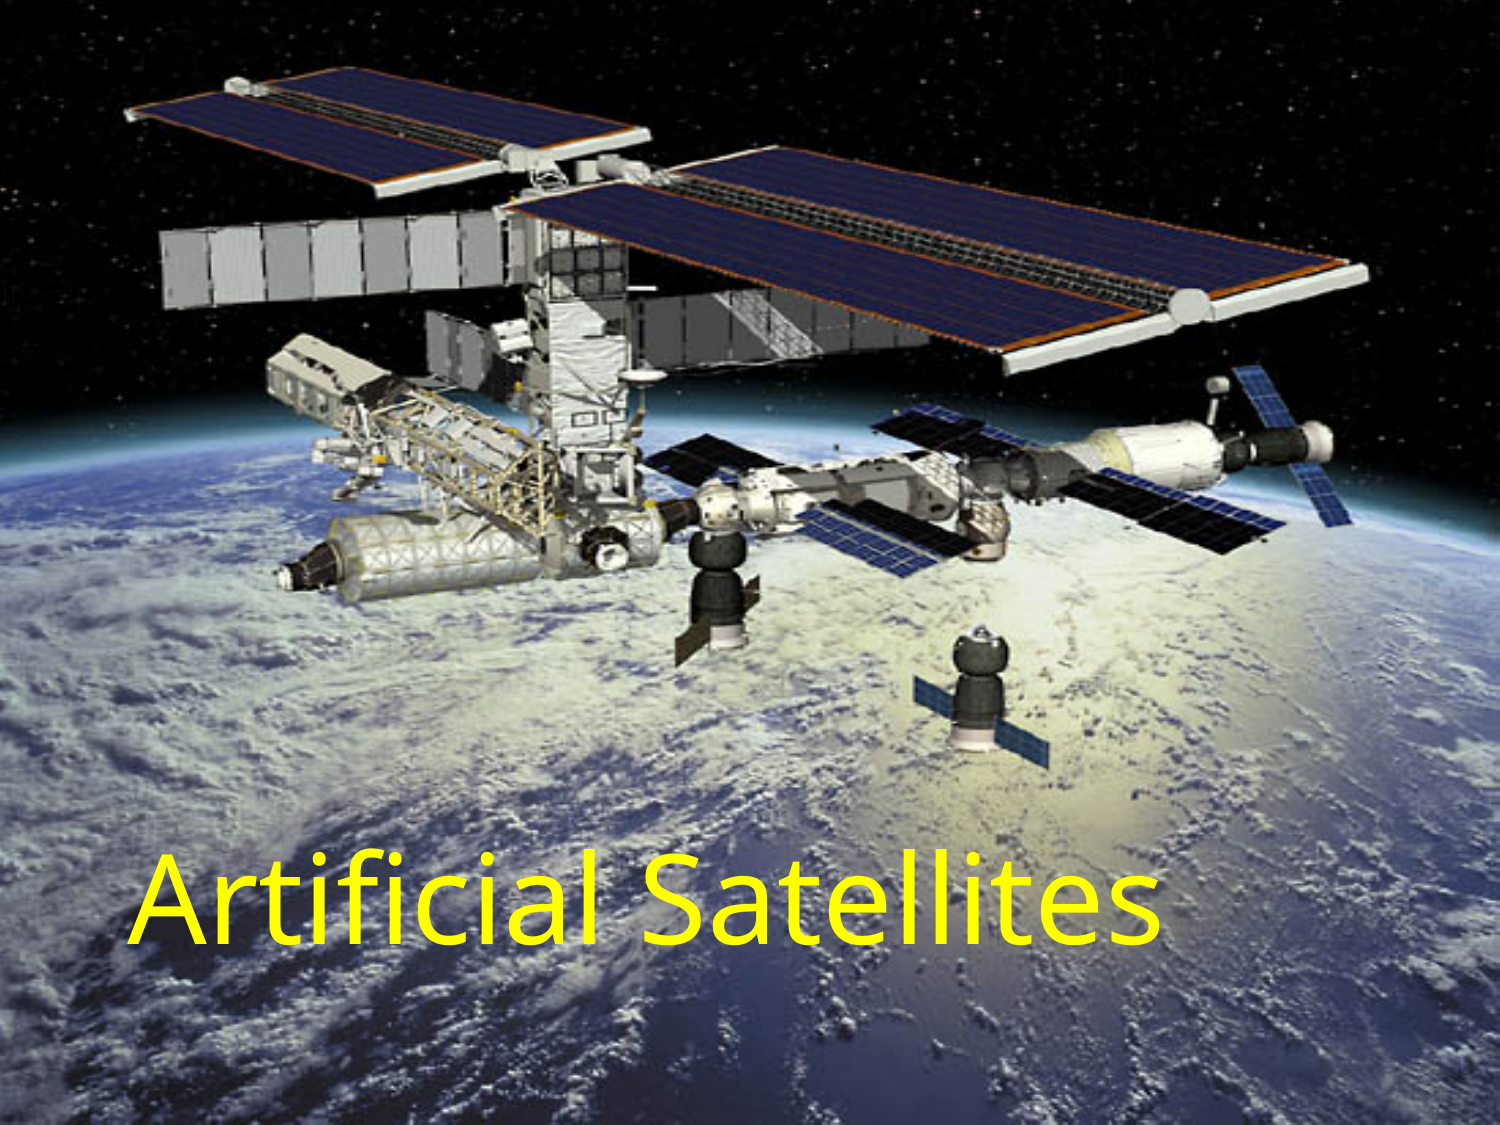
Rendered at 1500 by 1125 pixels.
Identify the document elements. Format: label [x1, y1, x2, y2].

list [0, 0, 1500, 1125]
